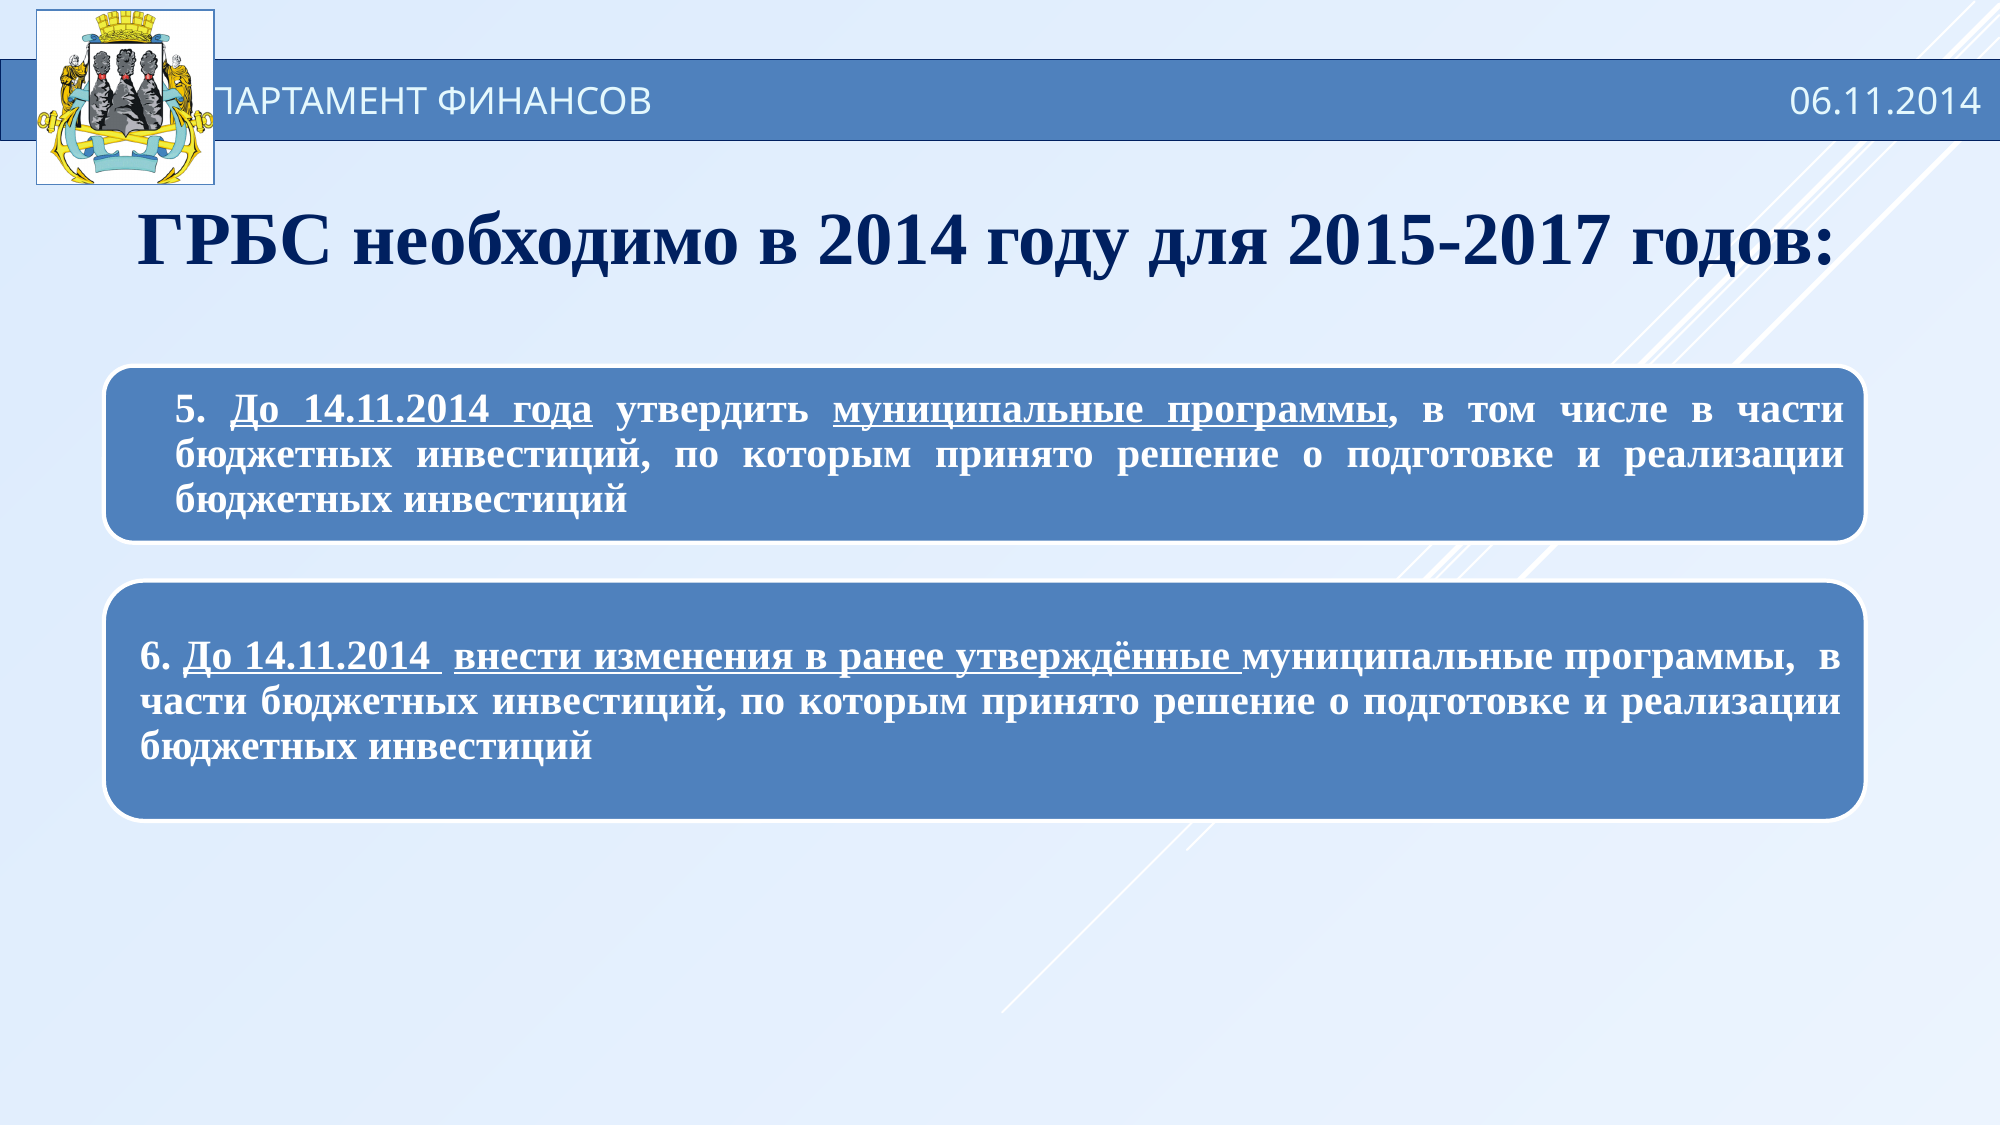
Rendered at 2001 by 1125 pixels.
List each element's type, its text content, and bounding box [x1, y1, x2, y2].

text_box ГРБС необходимо в 2014 году для 2015-2017 годов: [0, 184, 1976, 288]
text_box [103, 365, 1866, 947]
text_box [0, 10, 2000, 184]
